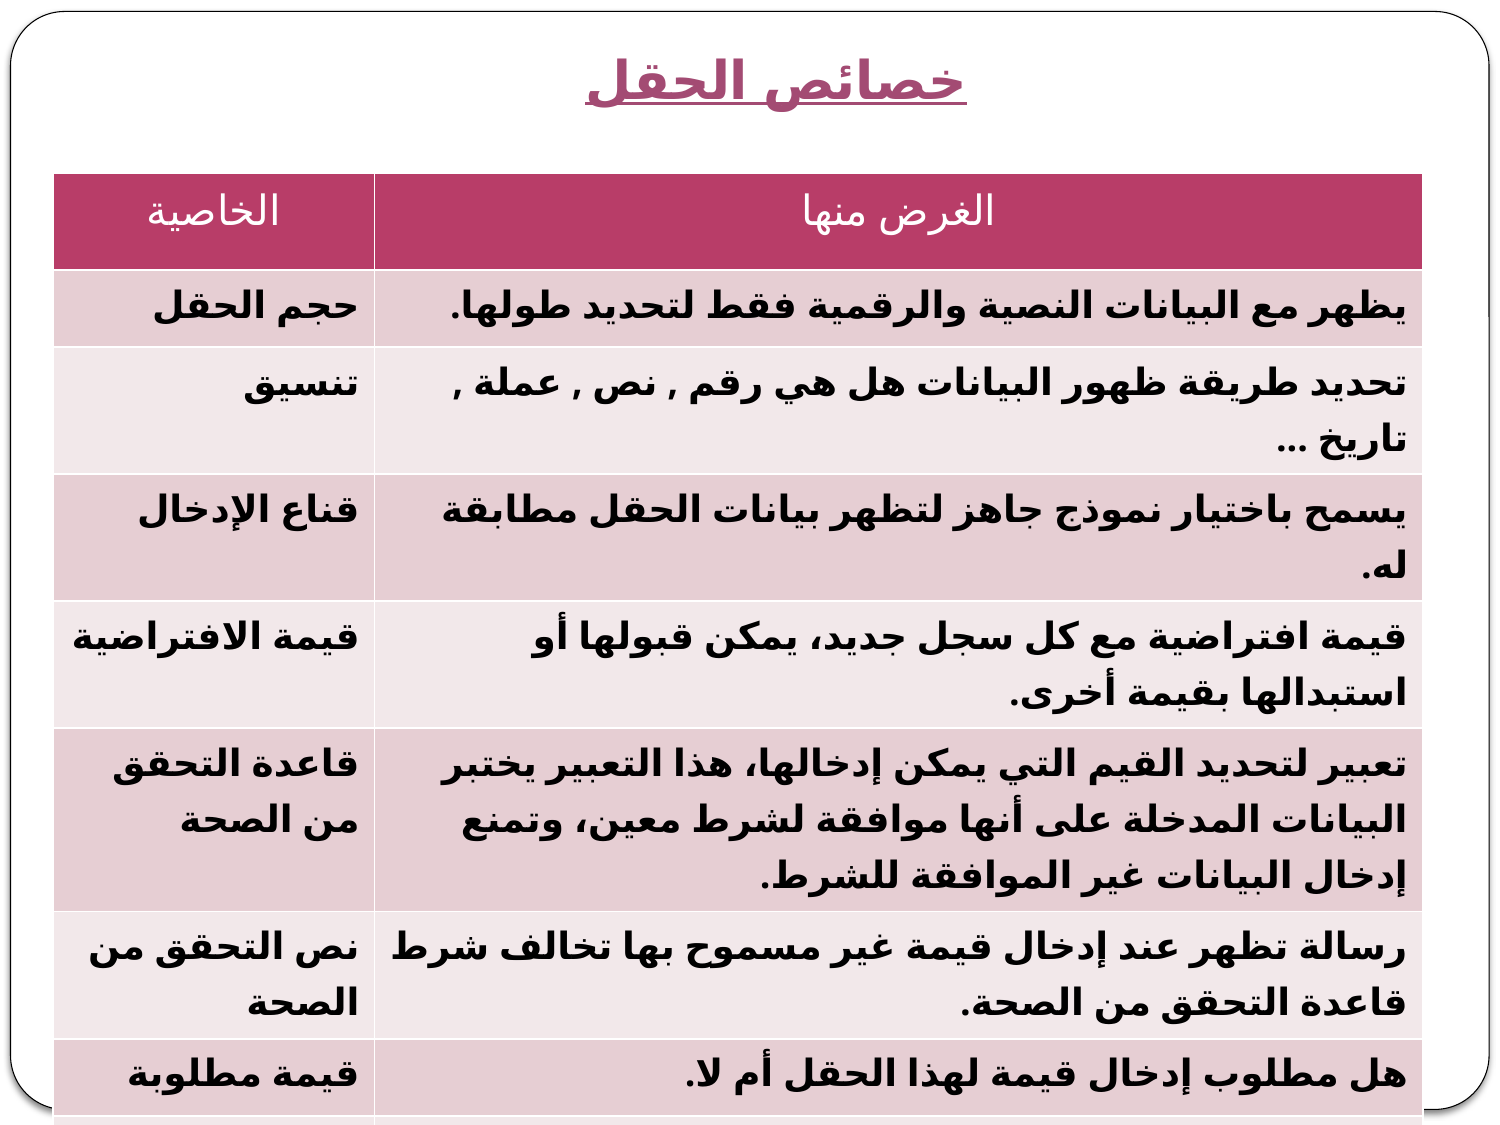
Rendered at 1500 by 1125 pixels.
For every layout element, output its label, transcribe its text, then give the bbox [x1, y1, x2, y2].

table_cell يظهر مع البيانات النصية والرقمية فقط لتحديد طولها. [375, 271, 1422, 346]
table_cell يسمح باختيار نموذج جاهز لتظهر بيانات الحقل مطابقة له. [375, 475, 1422, 600]
title خصائص الحقل [138, 42, 1414, 126]
table_cell رسالة تظهر عند إدخال قيمة غير مسموح بها تخالف شرط قاعدة التحقق من الصحة. [375, 912, 1422, 1038]
table_cell تعبير لتحديد القيم التي يمكن إدخالها، هذا التعبير يختبر البيانات المدخلة على أنها موافقة لشرط معين، وتمنع إدخال البيانات غير الموافقة للشرط. [375, 729, 1422, 911]
table_cell يقوم بتدقيق البيانات المدخلة مع إمكانية عدم تكرارها على نفس الحقل وتساعد في تسريع عملية البحث عن البيانات . [375, 1117, 1422, 1125]
table_cell تحديد طريقة ظهور البيانات هل هي رقم , نص , عملة , تاريخ ... [375, 348, 1422, 473]
table_cell قيمة مطلوبة [54, 1040, 374, 1115]
table_cell مفهرس [54, 1117, 374, 1125]
table_cell حجم الحقل [54, 271, 374, 346]
table_cell هل مطلوب إدخال قيمة لهذا الحقل أم لا. [375, 1040, 1422, 1115]
table_cell نص التحقق من الصحة [54, 912, 374, 1038]
table_header الخاصية [54, 174, 374, 269]
table_cell قيمة افتراضية مع كل سجل جديد، يمكن قبولها أو استبدالها بقيمة أخرى. [375, 602, 1422, 727]
table_cell قناع الإدخال [54, 475, 374, 600]
table_cell قيمة الافتراضية [54, 602, 374, 727]
table_cell تنسيق [54, 348, 374, 473]
table_header الغرض منها [375, 174, 1422, 269]
table_cell قاعدة التحقق من الصحة [54, 729, 374, 911]
